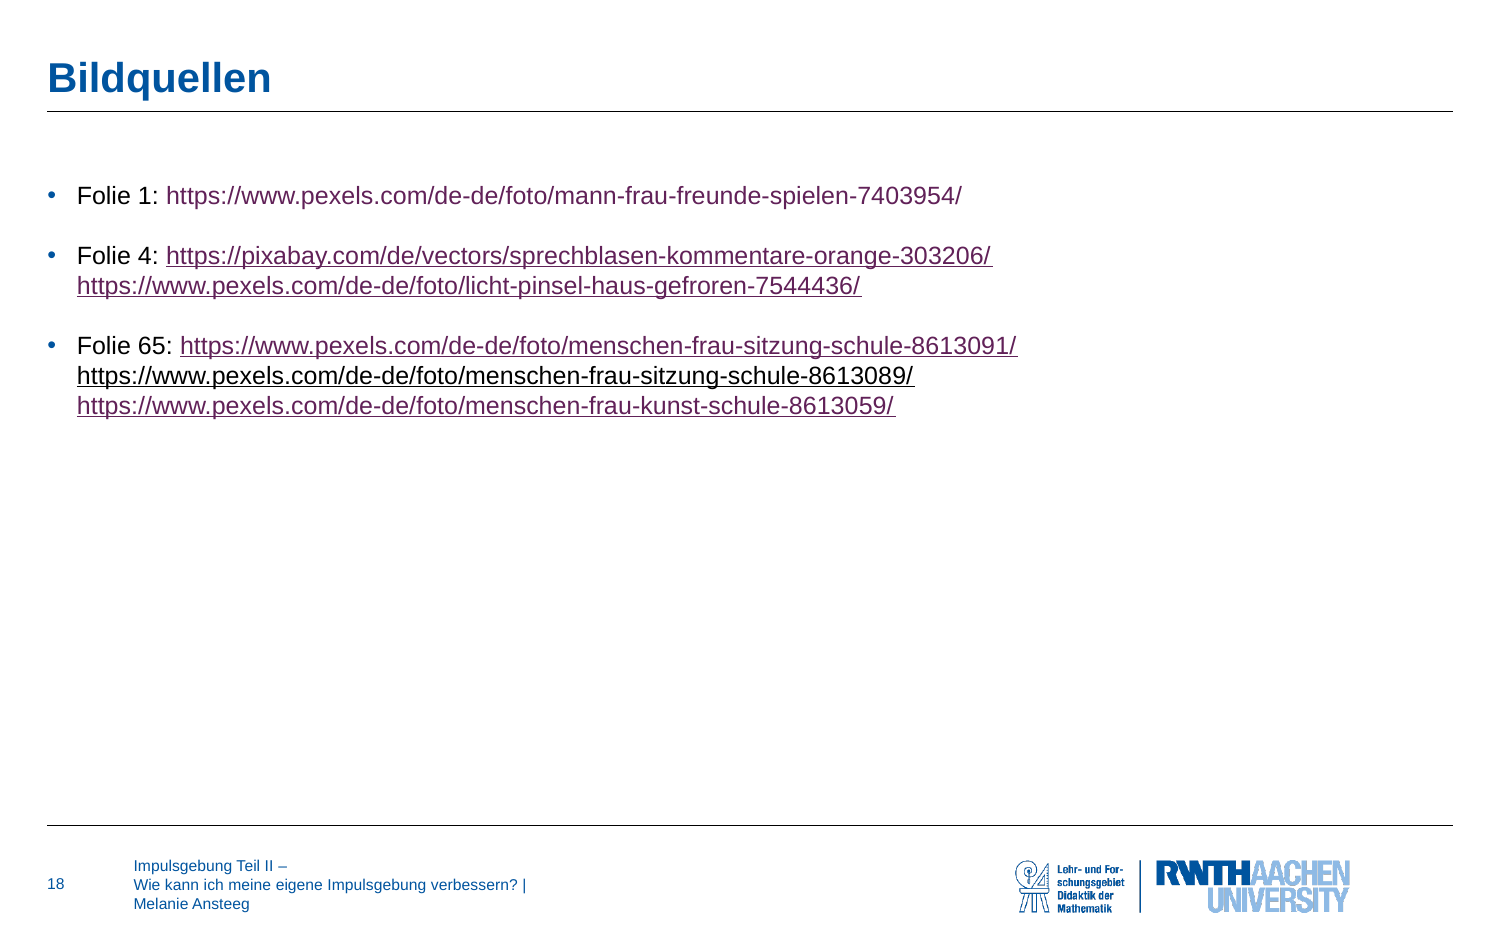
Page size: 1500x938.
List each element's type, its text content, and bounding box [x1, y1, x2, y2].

list Folie 1: https://www.pexels.com/de-de/foto/mann-frau-freunde-spielen-7403954/ Folie 4: https://pixabay.com/de/vectors/sprechblasen-kommentare-orange-303206/ https://www.pexels.com/de-de/foto/licht-pinsel-haus-gefroren-7544436/ Folie 65: https://www.pexels.com/de-de/foto/menschen-frau-sitzung-schule-8613091/ https://www.pexels.com/de-de/foto/menschen-frau-sitzung-schule-8613089/ https://www.pexels.com/de-de/foto/menschen-frau-kunst-schule-8613059/ [47, 179, 1453, 758]
title Bildquellen [47, 27, 1453, 102]
picture [999, 834, 1365, 938]
